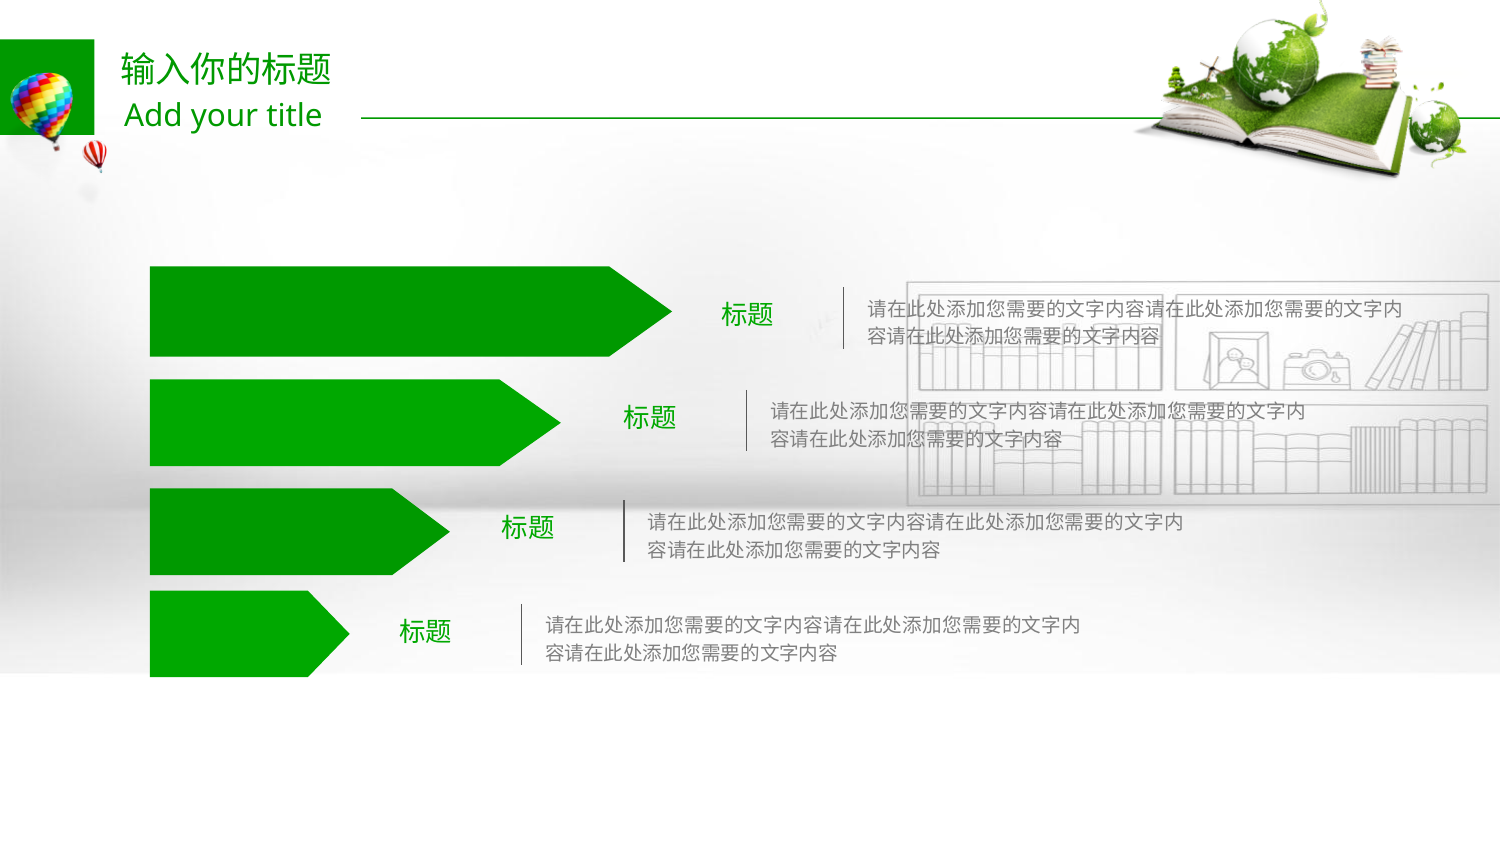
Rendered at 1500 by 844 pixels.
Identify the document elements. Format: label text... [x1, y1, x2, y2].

text_box [149, 590, 350, 678]
text_box 请在此处添加您需要的文字内容请在此处添加您需要的文字内容请在此处添加您需要的文字内容 [647, 506, 1184, 561]
text_box 请在此处添加您需要的文字内容请在此处添加您需要的文字内容请在此处添加您需要的文字内容 [545, 609, 1081, 665]
text_box [149, 379, 561, 467]
text_box [149, 488, 450, 576]
text_box [149, 266, 673, 357]
picture [0, 0, 1500, 844]
text_box 标题 [670, 291, 825, 338]
text_box 标题 [348, 607, 503, 654]
text_box 标题 [573, 393, 728, 441]
text_box 请在此处添加您需要的文字内容请在此处添加您需要的文字内容请在此处添加您需要的文字内容 [867, 292, 1403, 348]
text_box 标题 [451, 504, 606, 551]
text_box 请在此处添加您需要的文字内容请在此处添加您需要的文字内容请在此处添加您需要的文字内容 [770, 395, 1306, 451]
